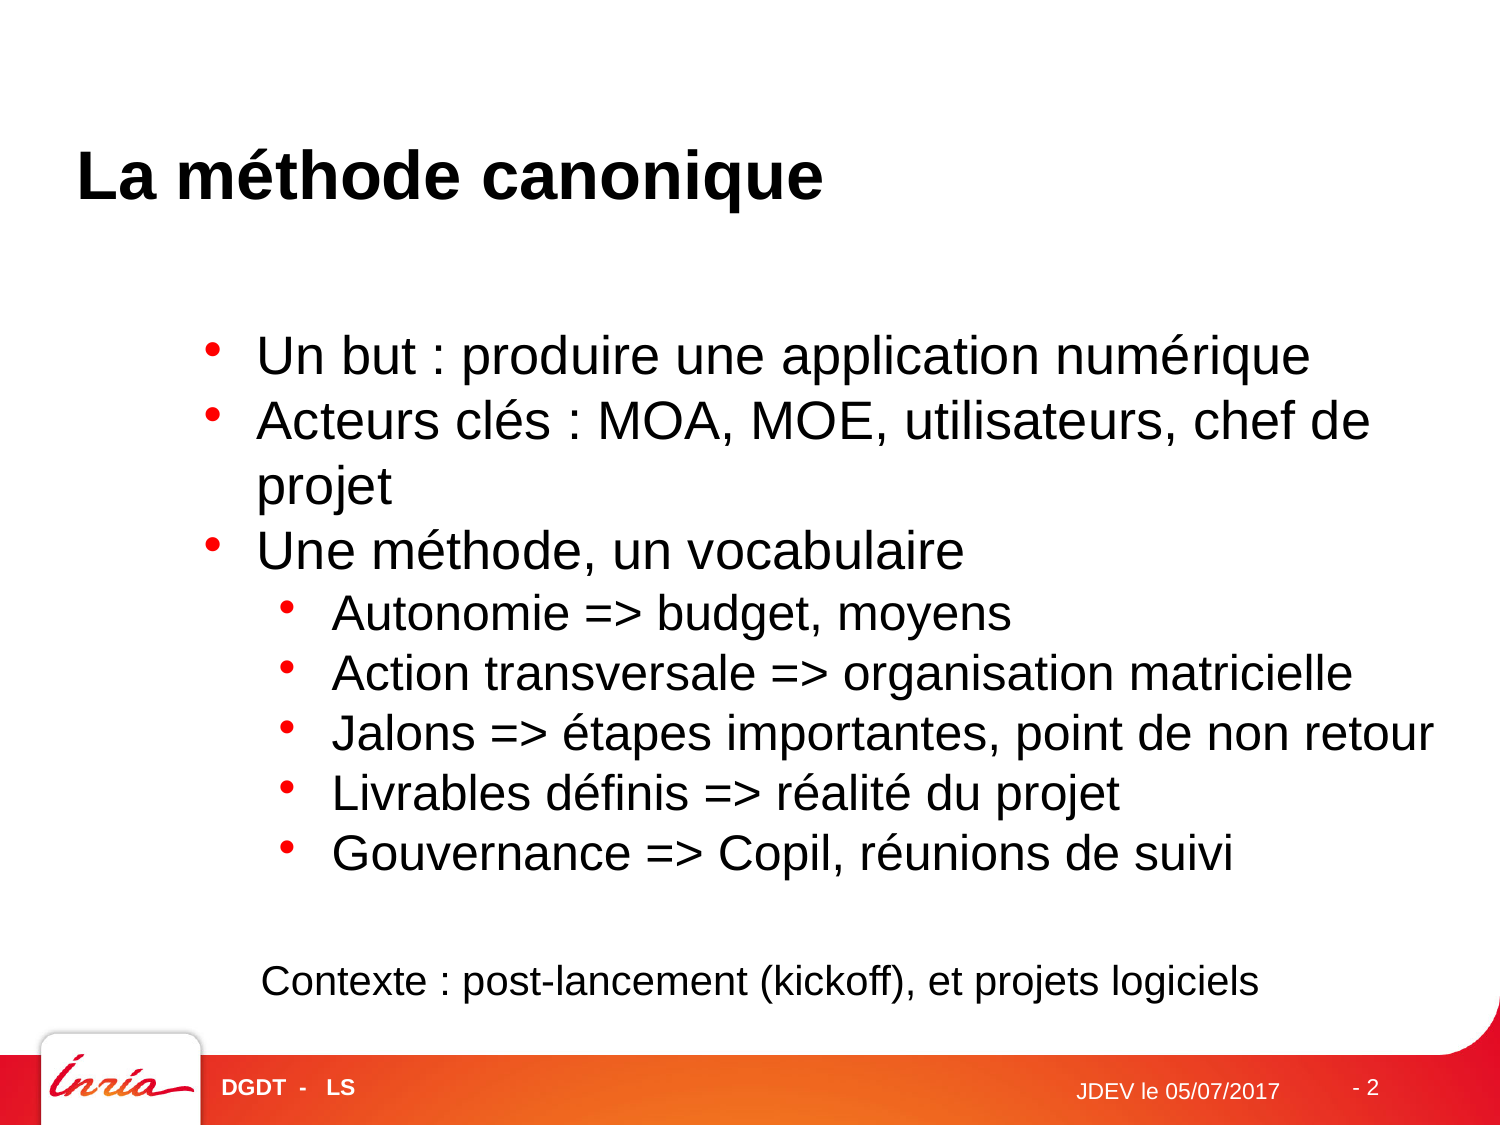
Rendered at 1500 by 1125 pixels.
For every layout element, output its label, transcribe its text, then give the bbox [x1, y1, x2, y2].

text_box La méthode canonique [76, 77, 1459, 266]
text_box DGDT - LS [221, 1064, 514, 1109]
text_box Contexte : post-lancement (kickoff), et projets logiciels [245, 946, 1396, 1011]
text_box JDEV le 05/07/2017 [950, 1067, 1281, 1113]
picture [0, 947, 1500, 1125]
text_box - 2 [1352, 1064, 1439, 1109]
text_box Un but : produire une application numérique Acteurs clés : MOA, MOE, utilisateurs, chef de projet Une méthode, un vocabulaire Autonomie => budget, moyens Action transversale => organisation matricielle Jalons => étapes importantes, point de non retour Livrables définis => réalité du projet Gouvernance => Copil, réunions de suivi [171, 312, 1460, 917]
